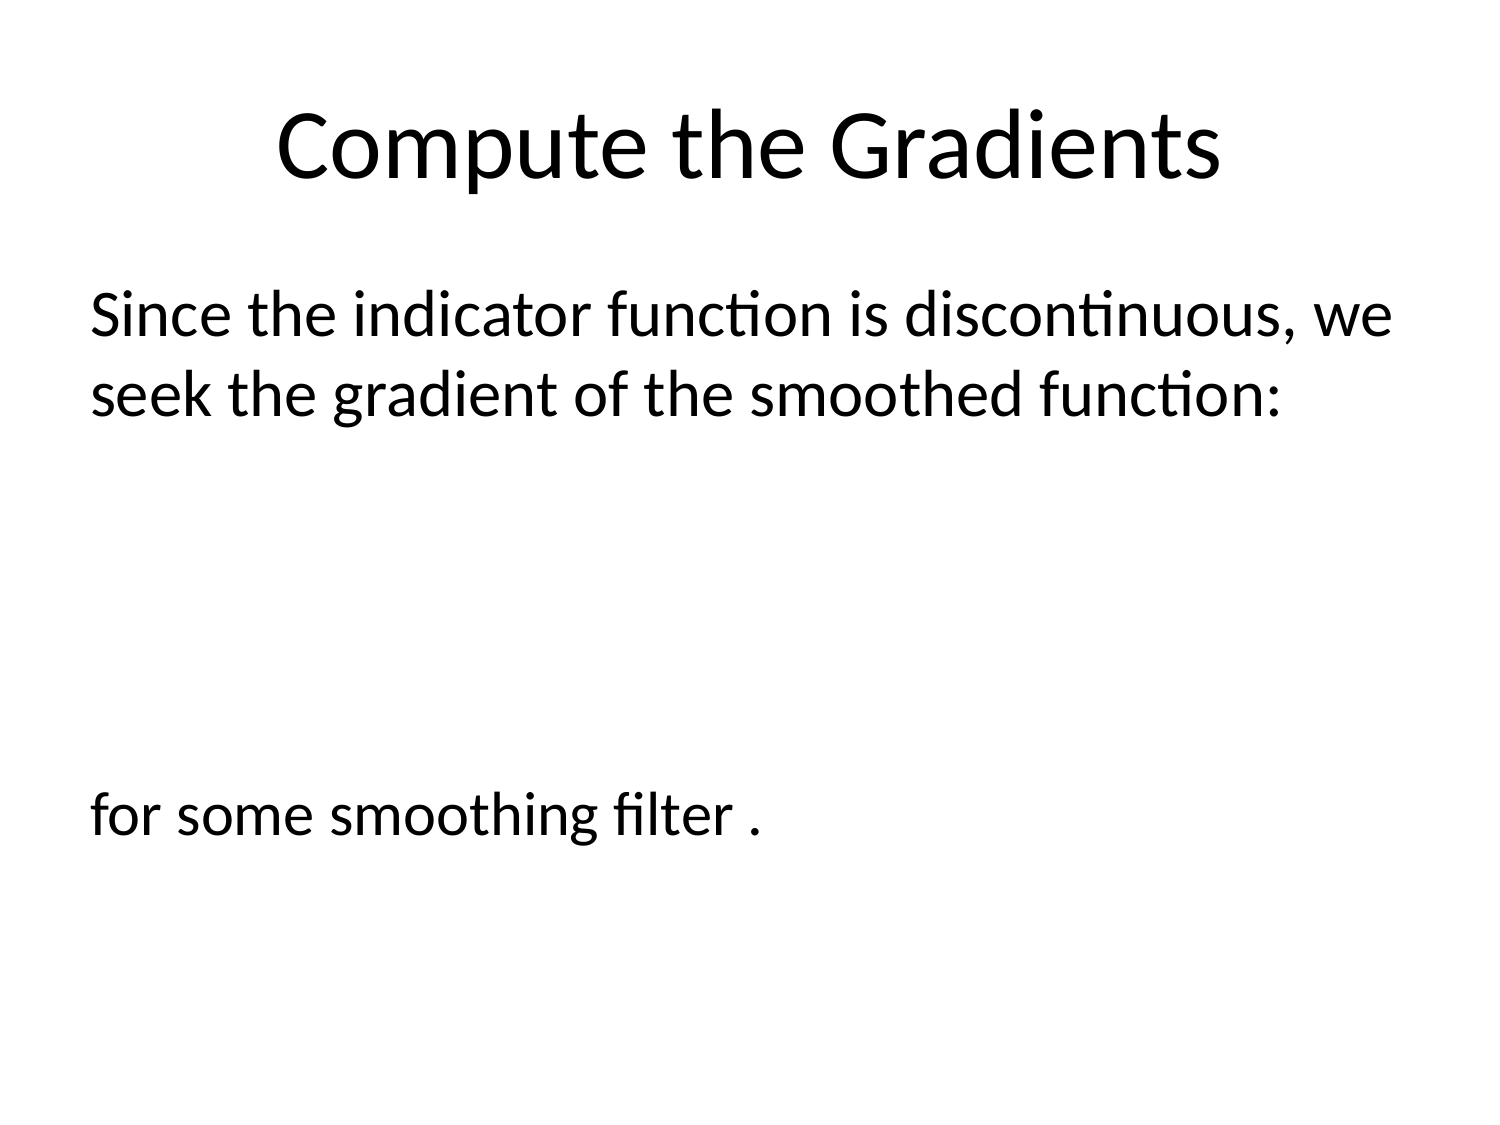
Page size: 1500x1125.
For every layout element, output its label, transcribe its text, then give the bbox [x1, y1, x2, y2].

title Compute the Gradients [75, 45, 1425, 233]
